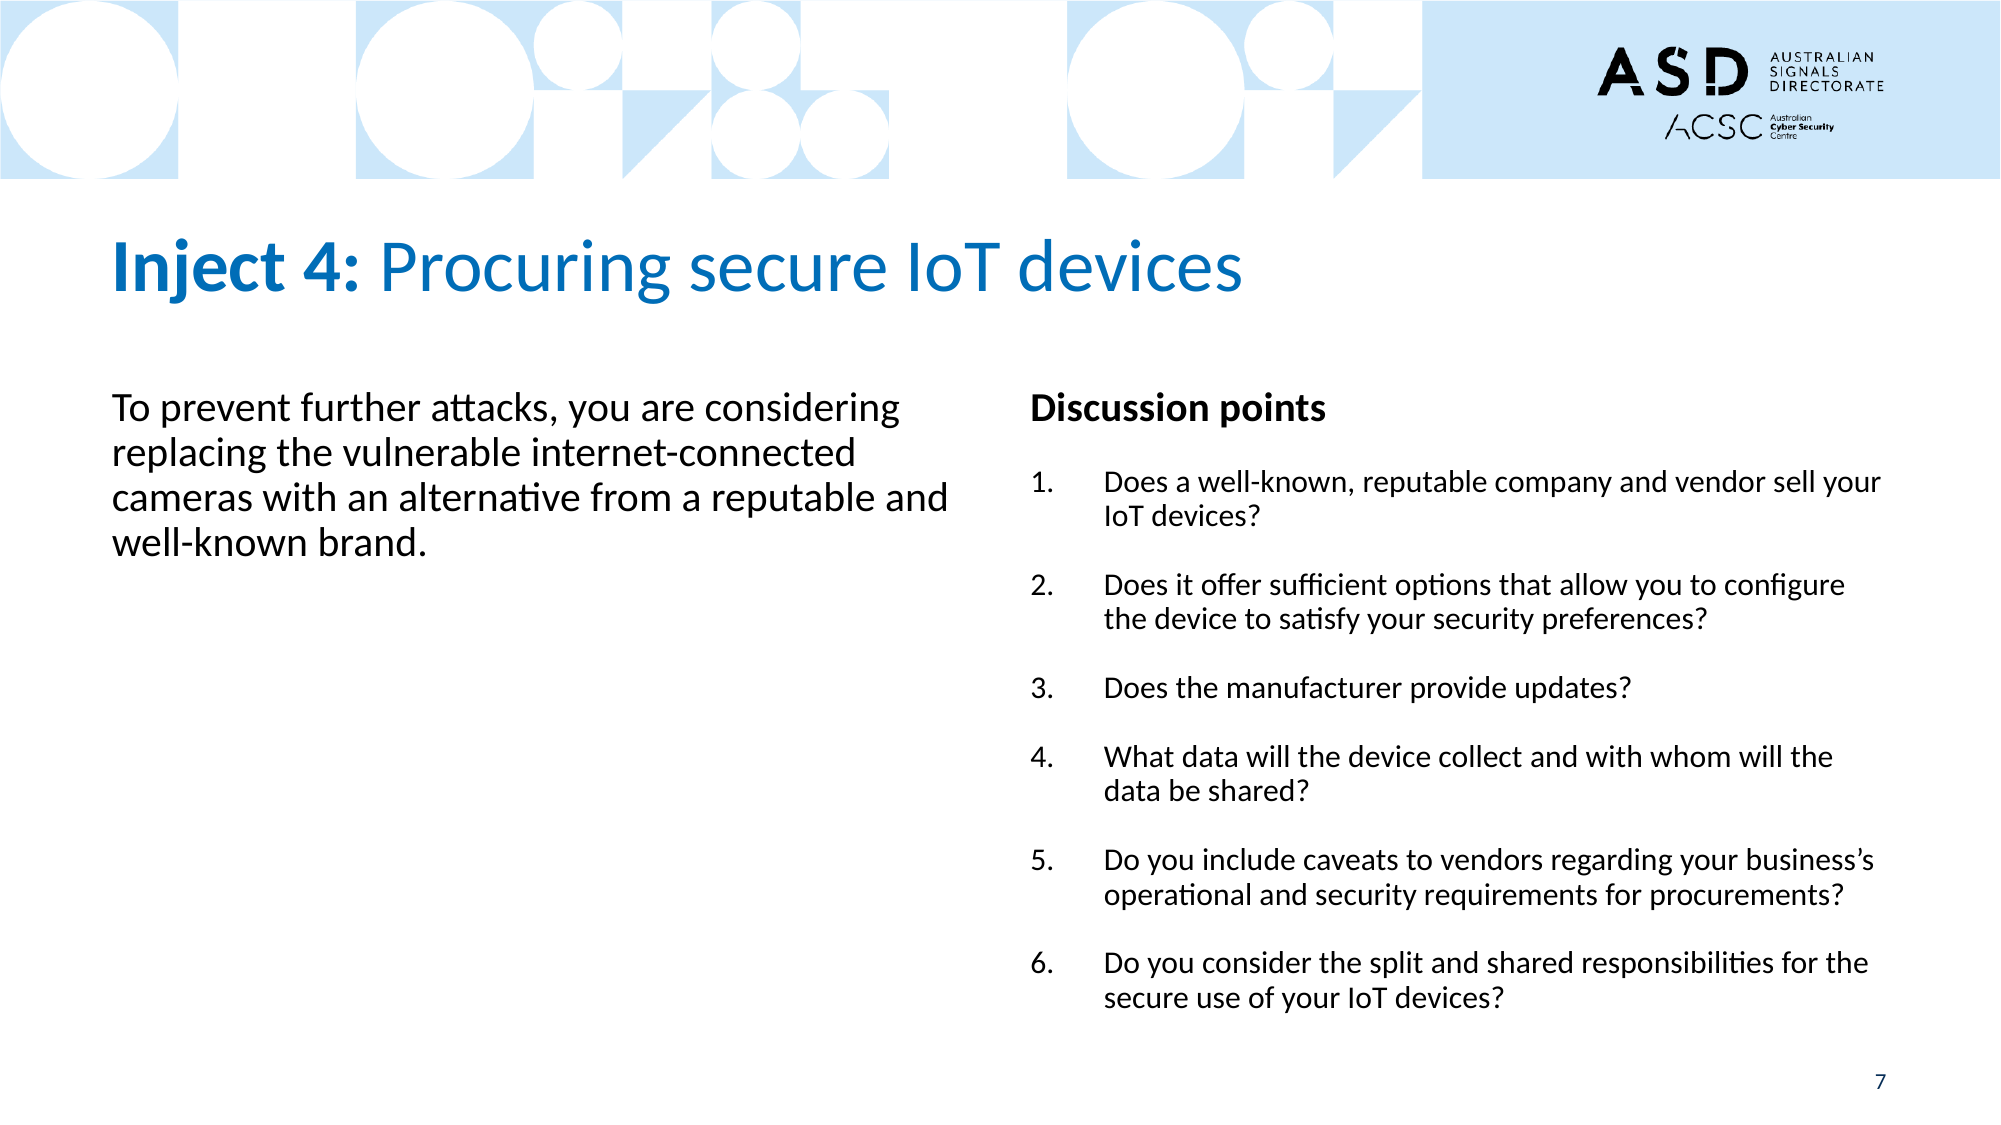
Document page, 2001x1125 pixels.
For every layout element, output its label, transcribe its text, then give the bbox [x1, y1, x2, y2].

list Discussion points Does a well-known, reputable company and vendor sell your IoT devices? Does it offer sufficient options that allow you to configure the device to satisfy your security preferences? Does the manufacturer provide updates? What data will the device collect and with whom will the data be shared? Do you include caveats to vendors regarding your business’s operational and security requirements for procurements? Do you consider the split and shared responsibilities for the secure use of your IoT devices? [1015, 378, 1902, 1051]
title Inject 4: Procuring secure IoT devices [96, 207, 1902, 328]
list To prevent further attacks, you are considering replacing the vulnerable internet-connected cameras with an alternative from a reputable and well-known brand. [96, 378, 983, 1007]
slide_number 7 [1799, 1050, 1902, 1111]
picture [0, 0, 2001, 179]
